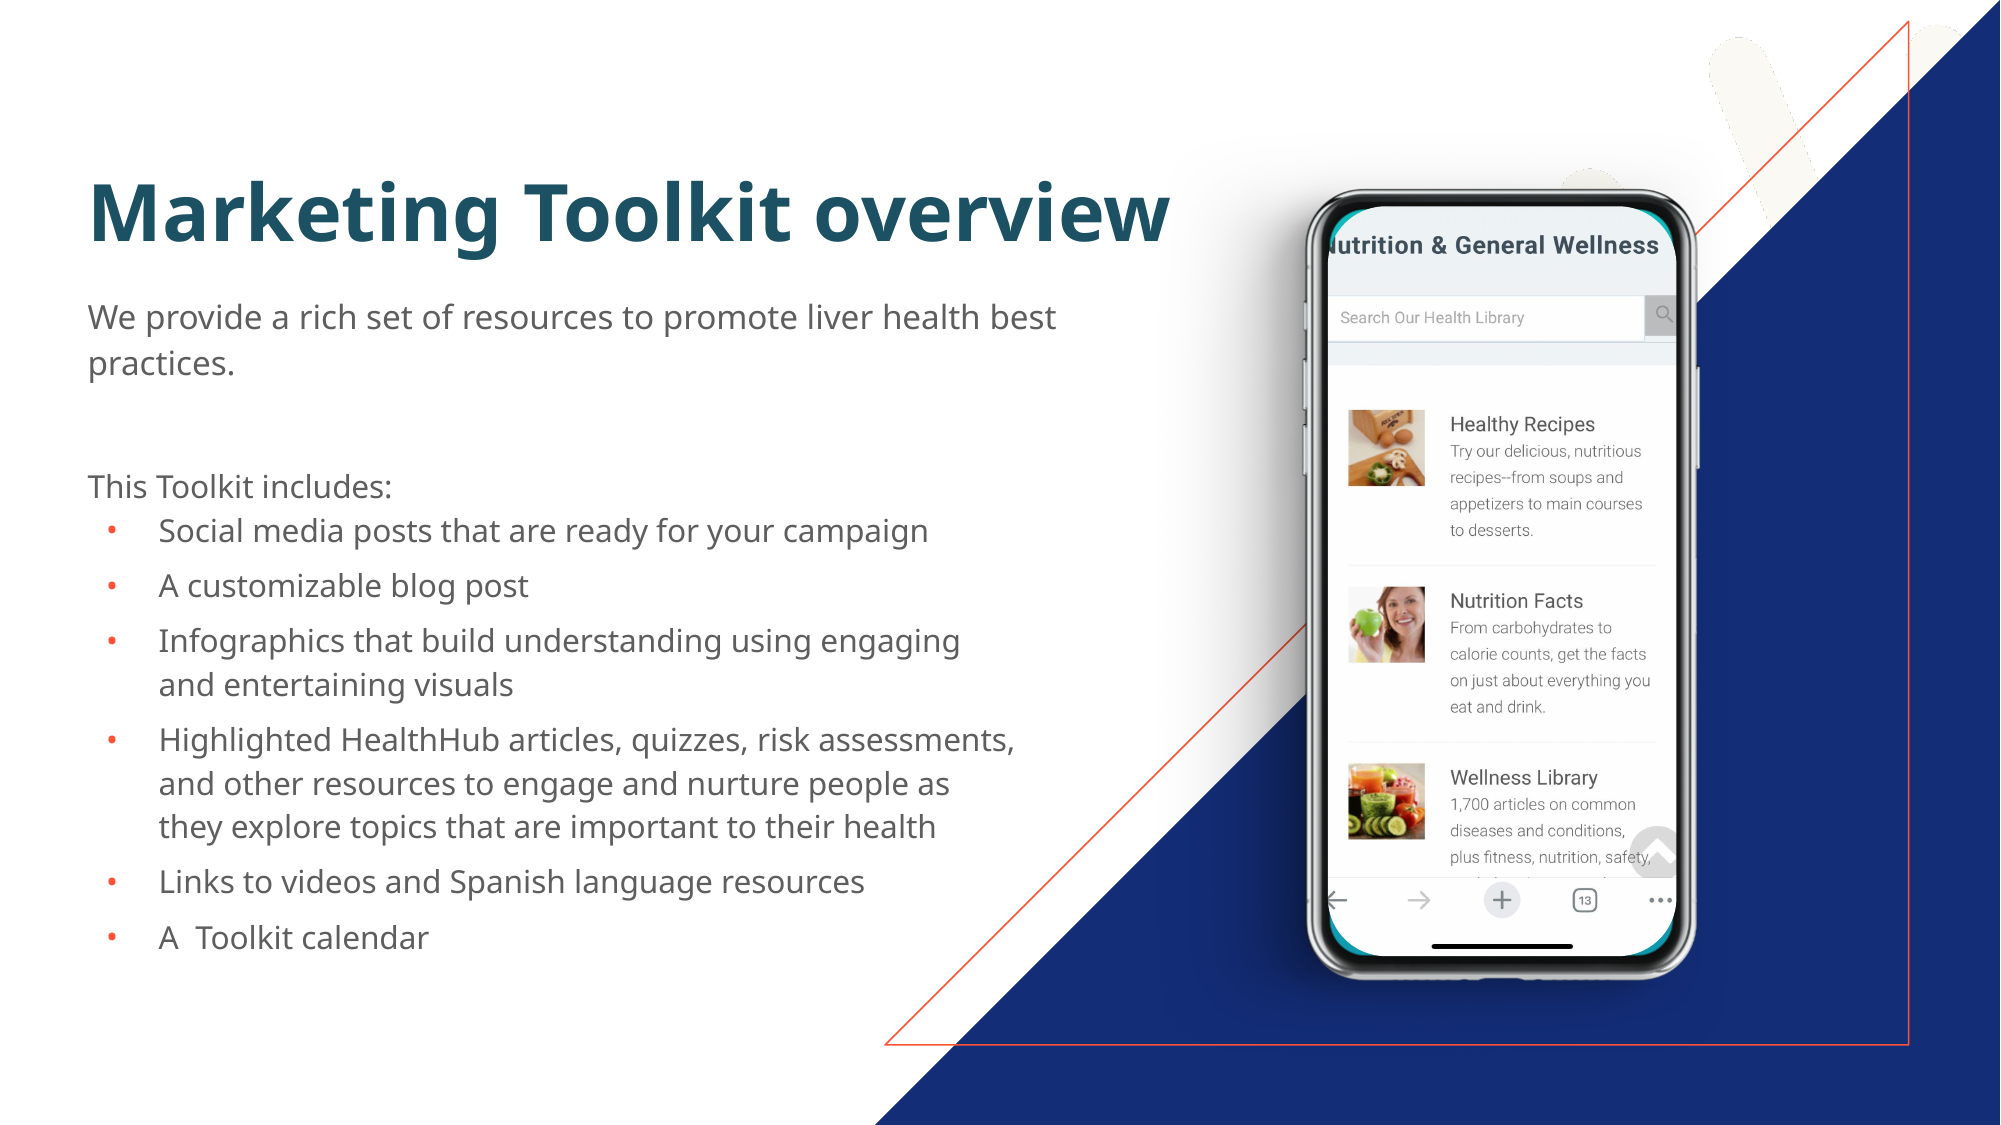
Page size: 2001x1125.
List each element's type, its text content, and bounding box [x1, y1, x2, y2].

title Marketing Toolkit overview [87, 48, 1840, 266]
picture [999, 90, 2001, 1102]
list This Toolkit includes: Social media posts that are ready for your campaign A customizable blog post Infographics that build understanding using engaging and entertaining visuals Highlighted HealthHub articles, quizzes, risk assessments, and other resources to engage and nurture people as they explore topics that are important to their health Links to videos and Spanish language resources A Toolkit calendar [87, 440, 1032, 999]
list We provide a rich set of resources to promote liver health best practices. [87, 282, 1173, 424]
